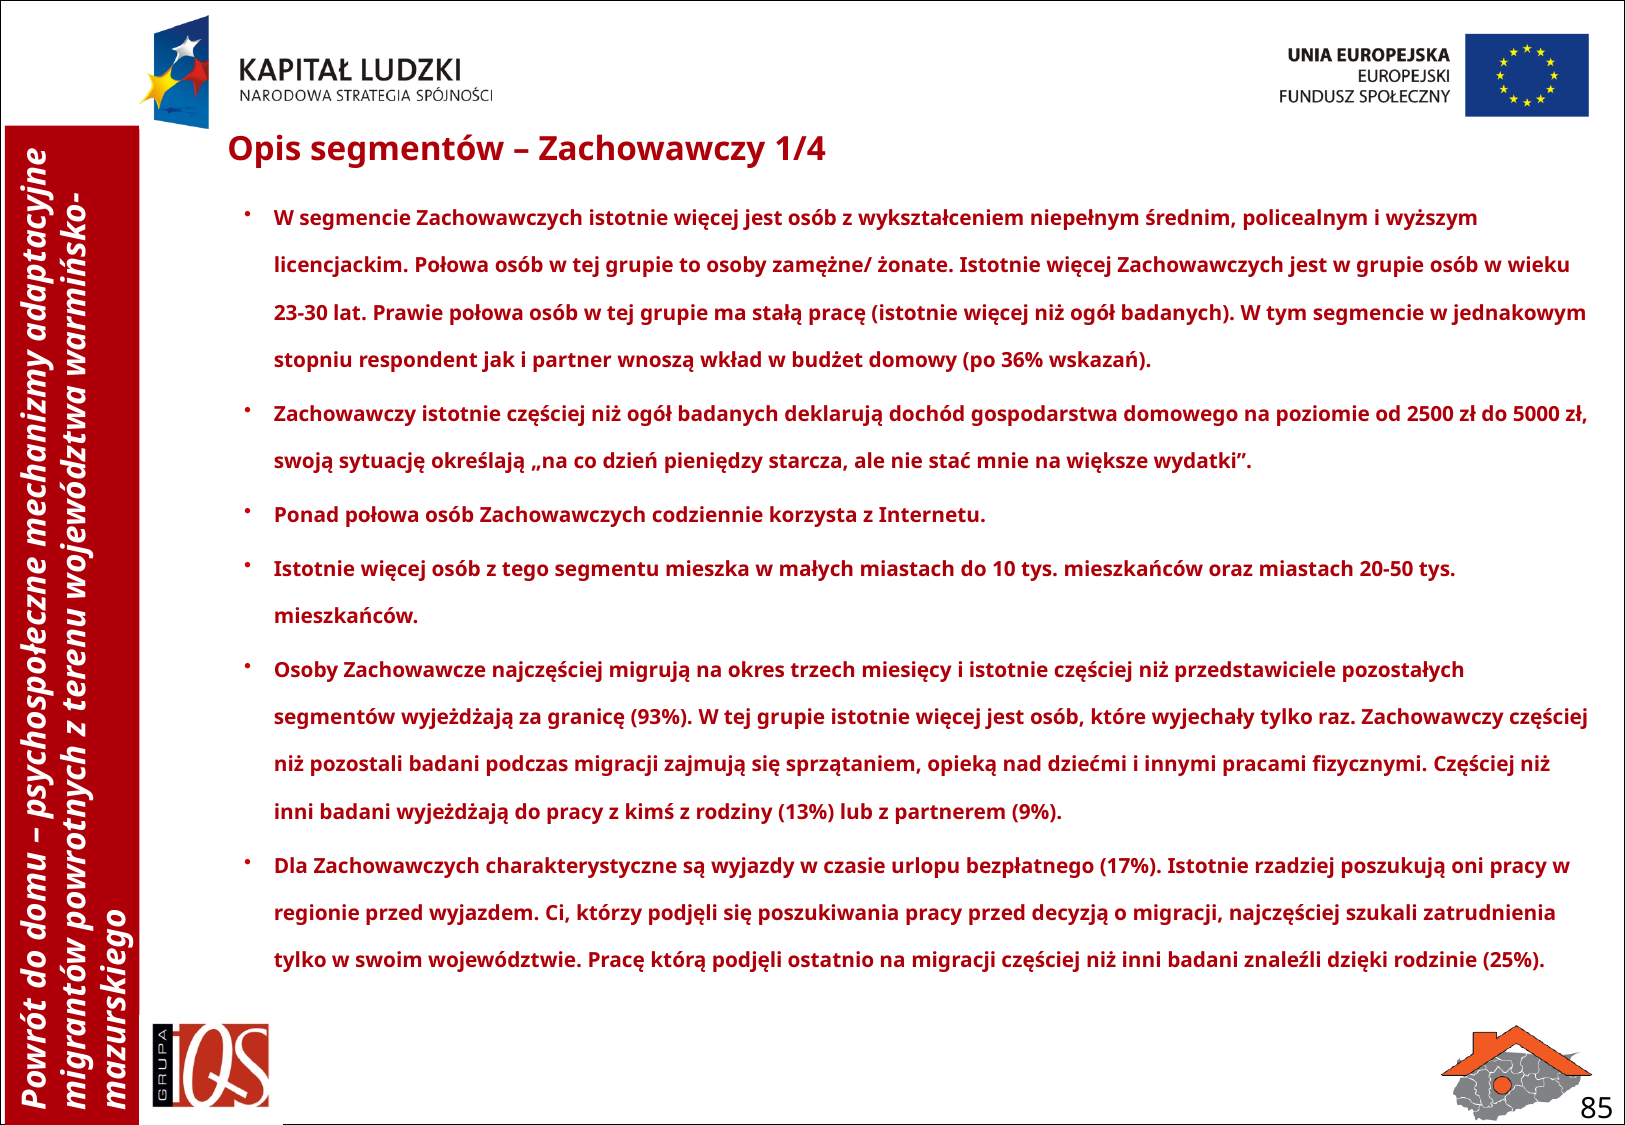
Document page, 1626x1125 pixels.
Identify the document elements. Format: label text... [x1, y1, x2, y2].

picture [139, 15, 492, 129]
list W segmencie Zachowawczych istotnie więcej jest osób z wykształceniem niepełnym średnim, policealnym i wyższym licencjackim. Połowa osób w tej grupie to osoby zamężne/ żonate. Istotnie więcej Zachowawczych jest w grupie osób w wieku 23-30 lat. Prawie połowa osób w tej grupie ma stałą pracę (istotnie więcej niż ogół badanych). W tym segmencie w jednakowym stopniu respondent jak i partner wnoszą wkład w budżet domowy (po 36% wskazań). Zachowawczy istotnie częściej niż ogół badanych deklarują dochód gospodarstwa domowego na poziomie od 2500 zł do 5000 zł, swoją sytuację określają „na co dzień pieniędzy starcza, ale nie stać mnie na większe wydatki”. Ponad połowa osób Zachowawczych codziennie korzysta z Internetu. Istotnie więcej osób z tego segmentu mieszka w małych miastach do 10 tys. mieszkańców oraz miastach 20-50 tys. mieszkańców. Osoby Zachowawcze najczęściej migrują na okres trzech miesięcy i istotnie częściej niż przedstawiciele pozostałych segmentów wyjeżdżają za granicę (93%). W tej grupie istotnie więcej jest osób, które wyjechały tylko raz. Zachowawczy częściej niż pozostali badani podczas migracji zajmują się sprzątaniem, opieką nad dziećmi i innymi pracami fizycznymi. Częściej niż inni badani wyjeżdżają do pracy z kimś z rodziny (13%) lub z partnerem (9%). Dla Zachowawczych charakterystyczne są wyjazdy w czasie urlopu bezpłatnego (17%). Istotnie rzadziej poszukują oni pracy w regionie przed wyjazdem. Ci, którzy podjęli się poszukiwania pracy przed decyzją o migracji, najczęściej szukali zatrudnienia tylko w swoim województwie. Pracę którą podjęli ostatnio na migracji częściej niż inni badani znaleźli dzięki rodzinie (25%). [238, 181, 1610, 973]
picture [1438, 1023, 1594, 1082]
text_box Opis segmentów – Zachowawczy 1/4 [227, 120, 904, 175]
picture [1250, 7, 1617, 143]
picture [139, 1015, 283, 1125]
slide_number 85 [1249, 1082, 1625, 1125]
